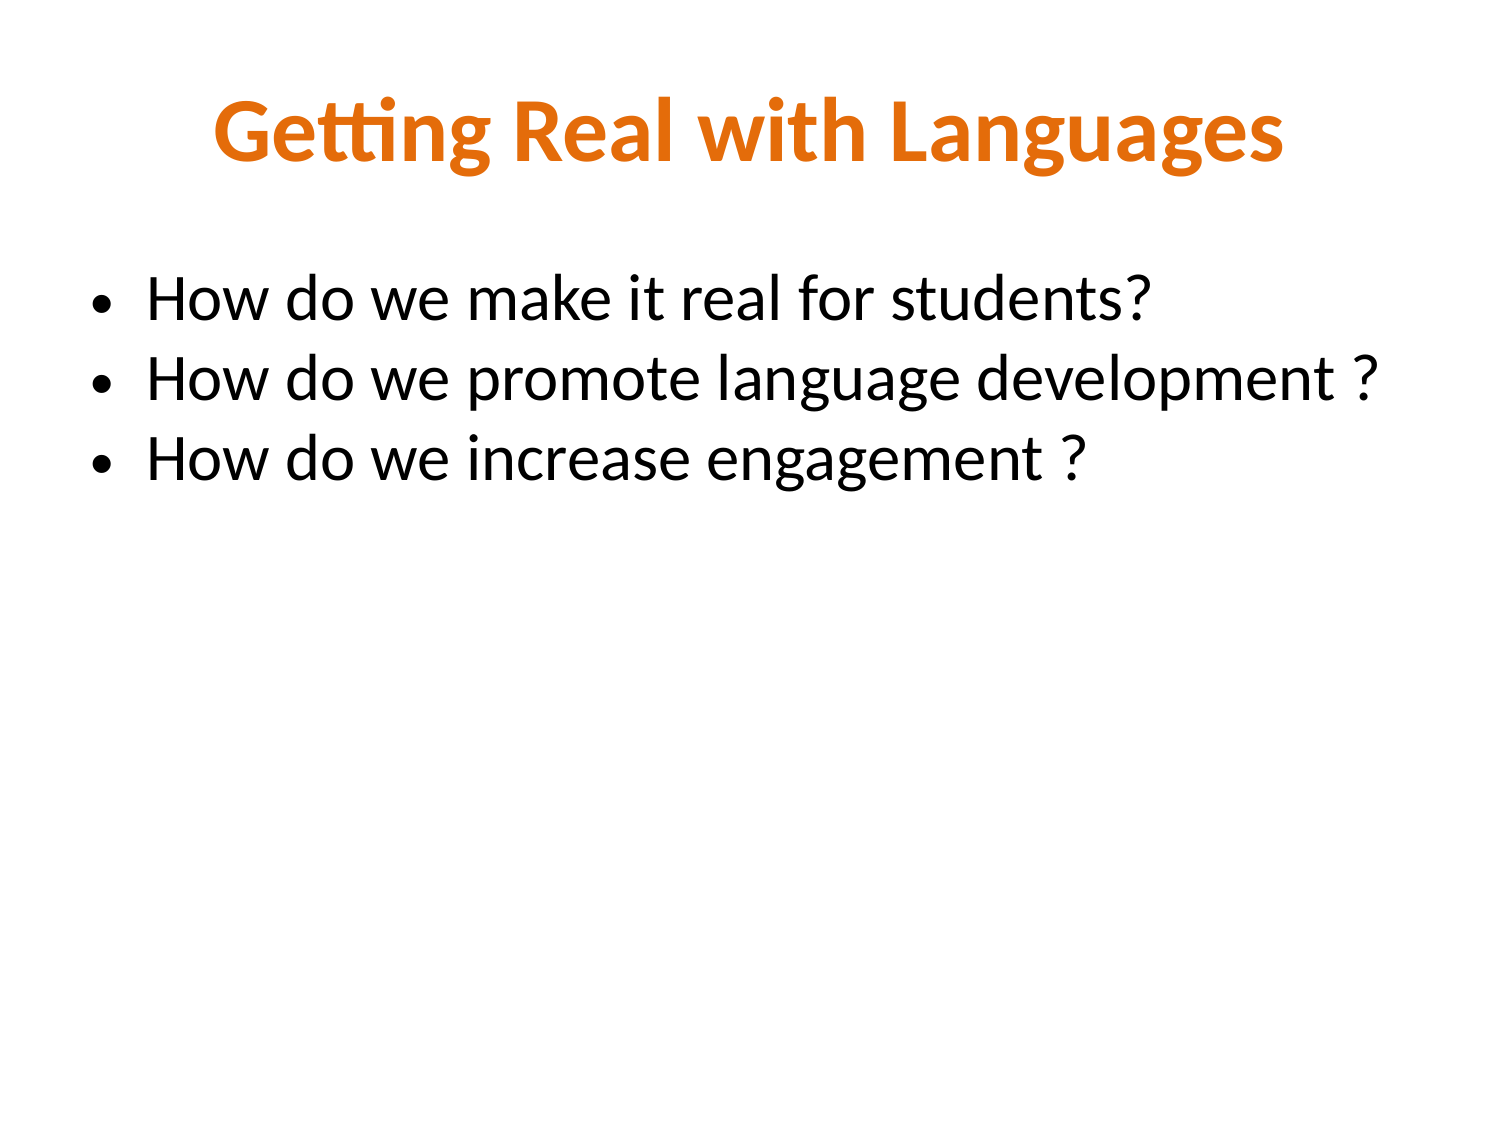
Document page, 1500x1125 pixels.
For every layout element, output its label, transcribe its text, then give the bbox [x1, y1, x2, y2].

title Getting Real with Languages [75, 45, 1425, 233]
list How do we make it real for students? How do we promote language development ? How do we increase engagement ? [75, 262, 1425, 965]
